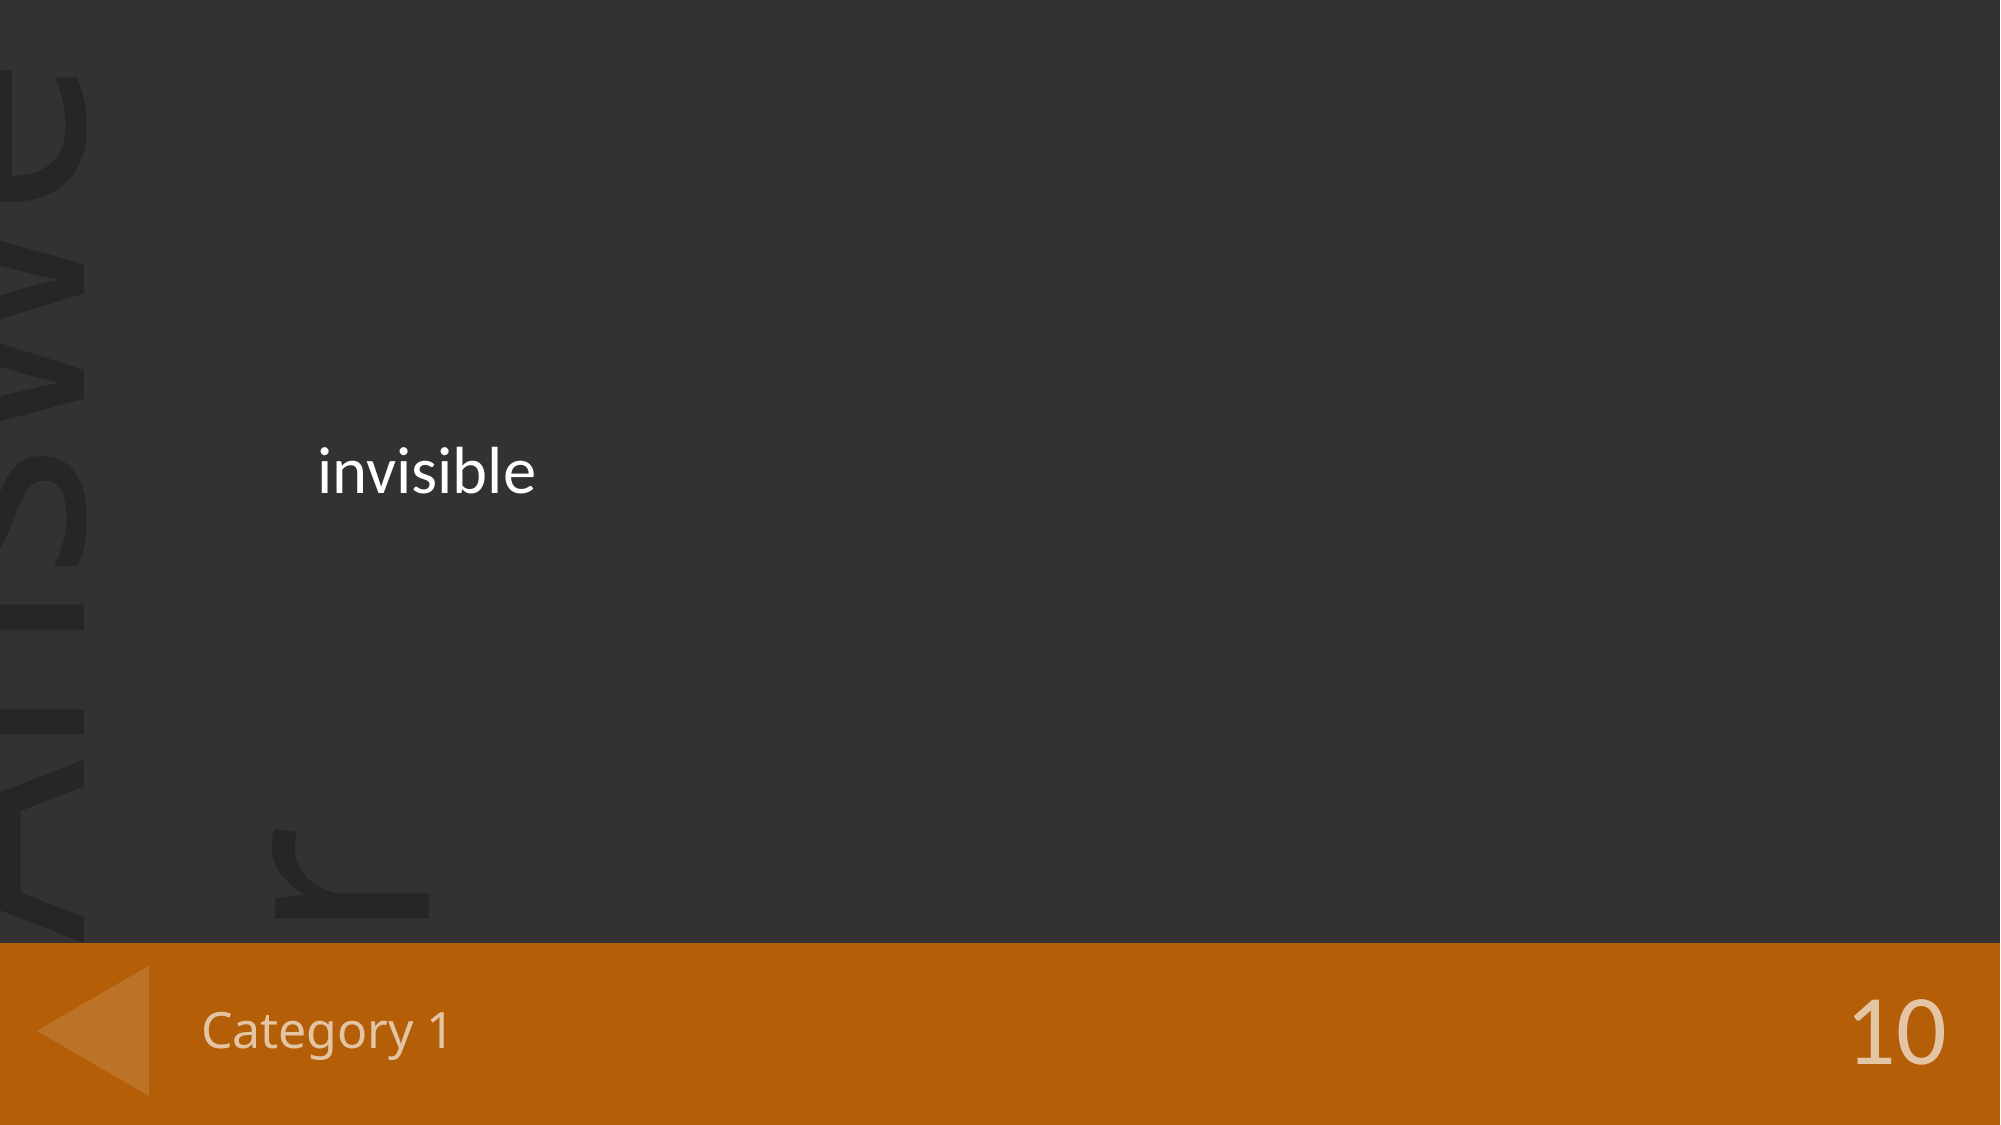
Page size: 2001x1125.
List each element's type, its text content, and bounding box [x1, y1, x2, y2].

list 10 [1494, 967, 1963, 1097]
list invisible [302, 307, 1760, 636]
title Category 1 [185, 967, 1494, 1097]
